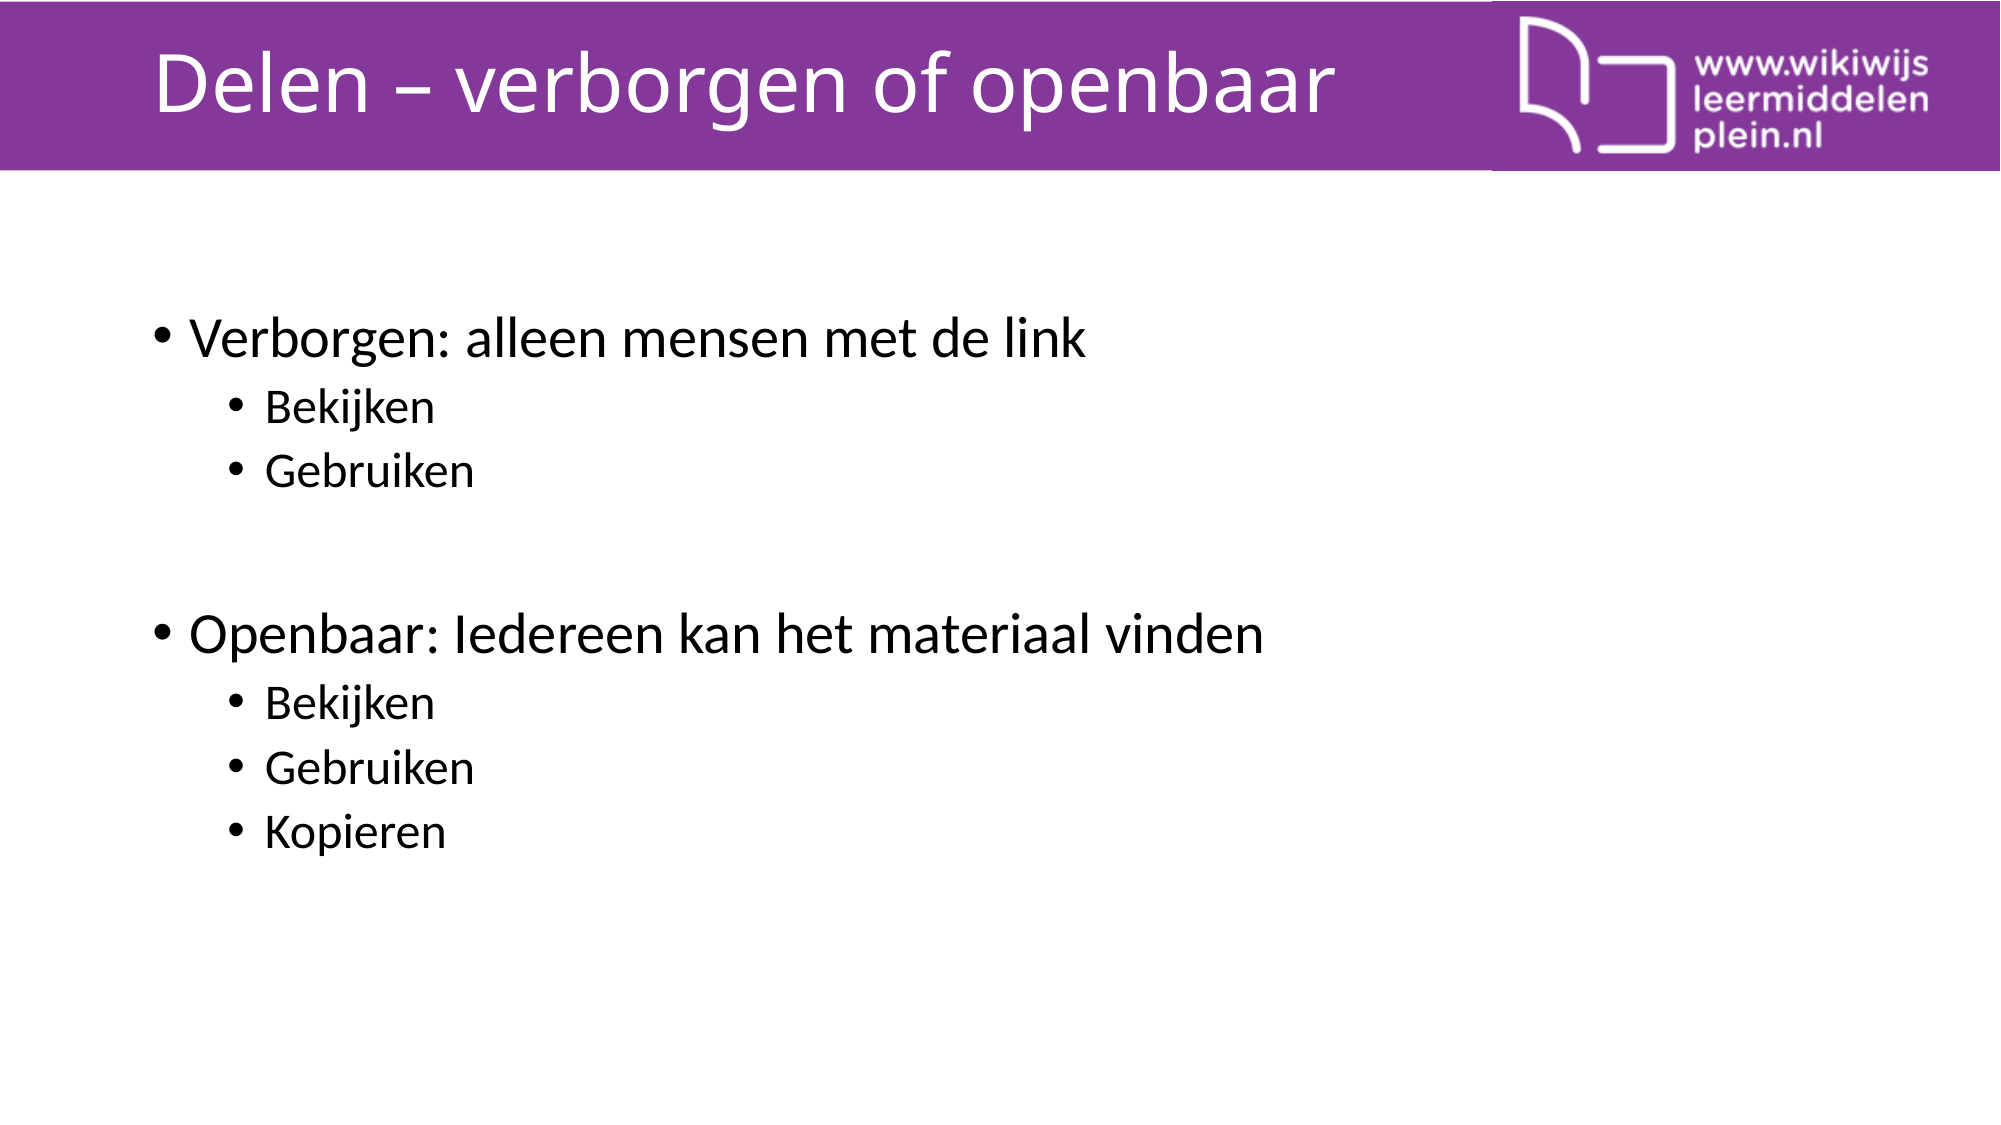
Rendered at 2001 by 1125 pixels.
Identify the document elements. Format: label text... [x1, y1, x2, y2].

picture [1492, 1, 2000, 171]
text_box [0, 1, 137, 171]
list Verborgen: alleen mensen met de link Bekijken Gebruiken Openbaar: Iedereen kan het materiaal vinden Bekijken Gebruiken Kopieren [137, 299, 1863, 1014]
text_box [1375, 1, 1492, 171]
text_box Delen – verborgen of openbaar [137, 1, 1375, 171]
